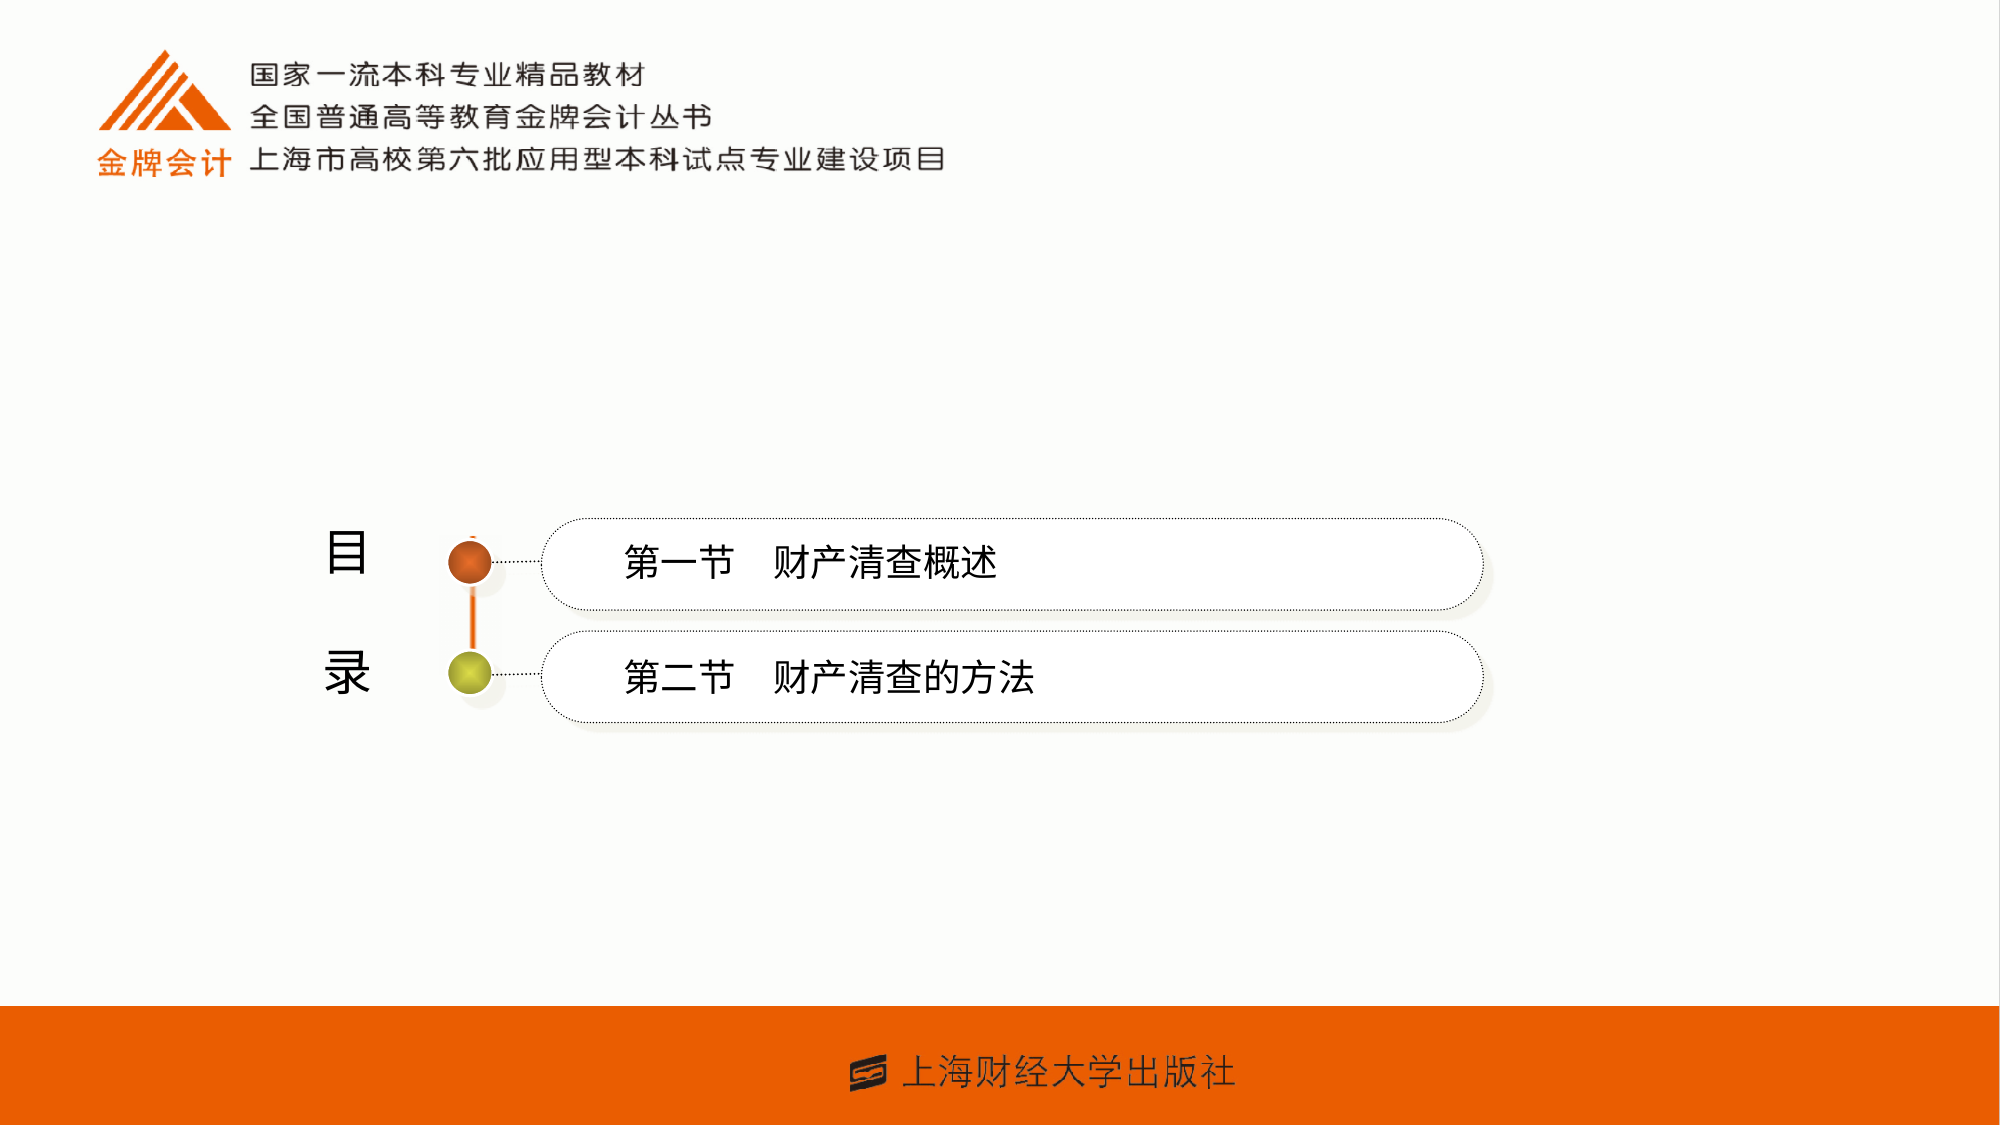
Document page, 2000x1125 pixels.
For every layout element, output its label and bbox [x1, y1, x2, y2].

list [0, 0, 2000, 1125]
text_box [437, 518, 1484, 723]
